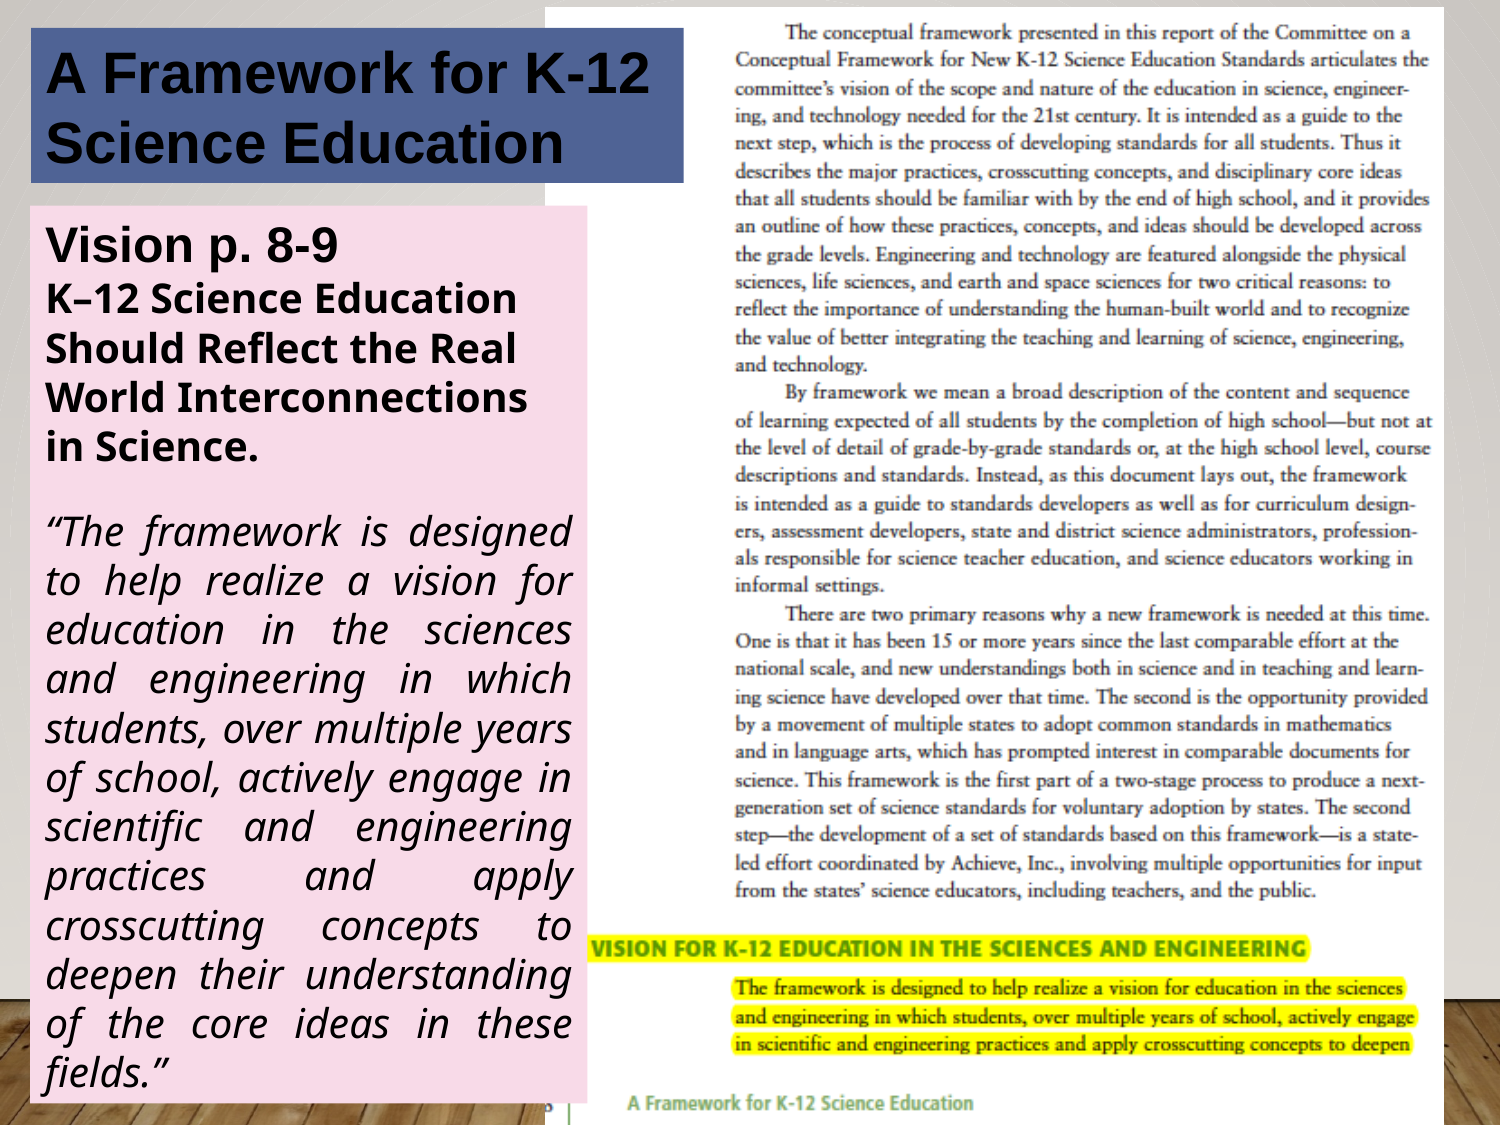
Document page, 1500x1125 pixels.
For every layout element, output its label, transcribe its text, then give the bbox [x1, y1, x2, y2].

text_box A Framework for K-12 Science Education [31, 27, 545, 183]
picture [0, 6, 1500, 1125]
text_box Vision p. 8-9 K–12 Science Education Should Reflect the Real World Interconnections in Science. “The framework is designed to help realize a vision for education in the sciences and engineering in which students, over multiple years of school, actively engage in scientific and engineering practices and apply crosscutting concepts to deepen their understanding of the core ideas in these fields.” [30, 205, 545, 1104]
